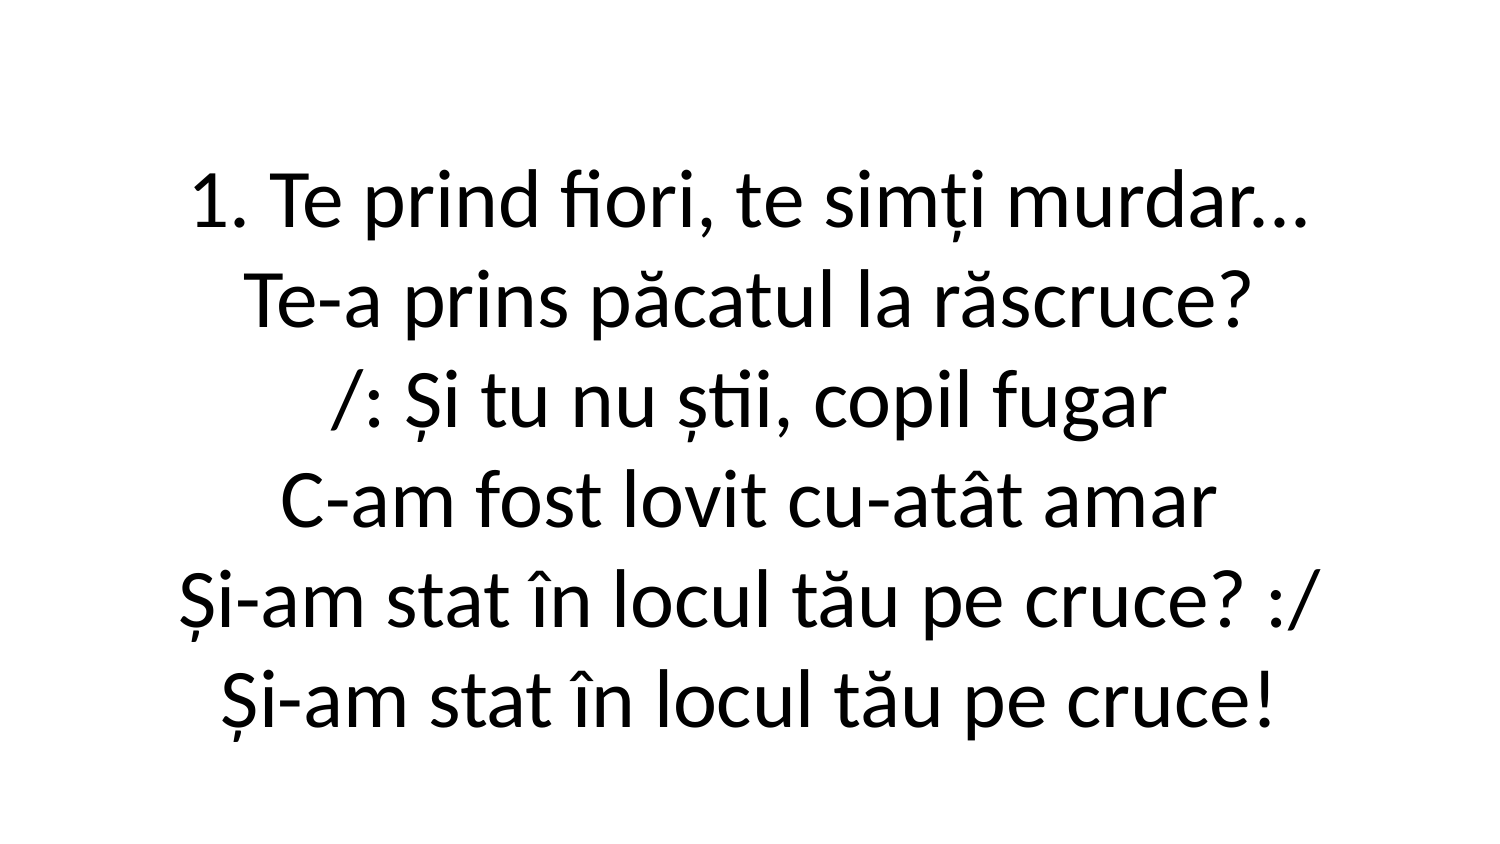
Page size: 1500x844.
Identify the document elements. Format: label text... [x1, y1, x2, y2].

text_box 1. Te prind fiori, te simți murdar... Te-a prins păcatul la răscruce? /: Și tu nu știi, copil fugar C-am fost lovit cu-atât amar Și-am stat în locul tău pe cruce? :/ Și-am stat în locul tău pe cruce! [163, 92, 1337, 752]
